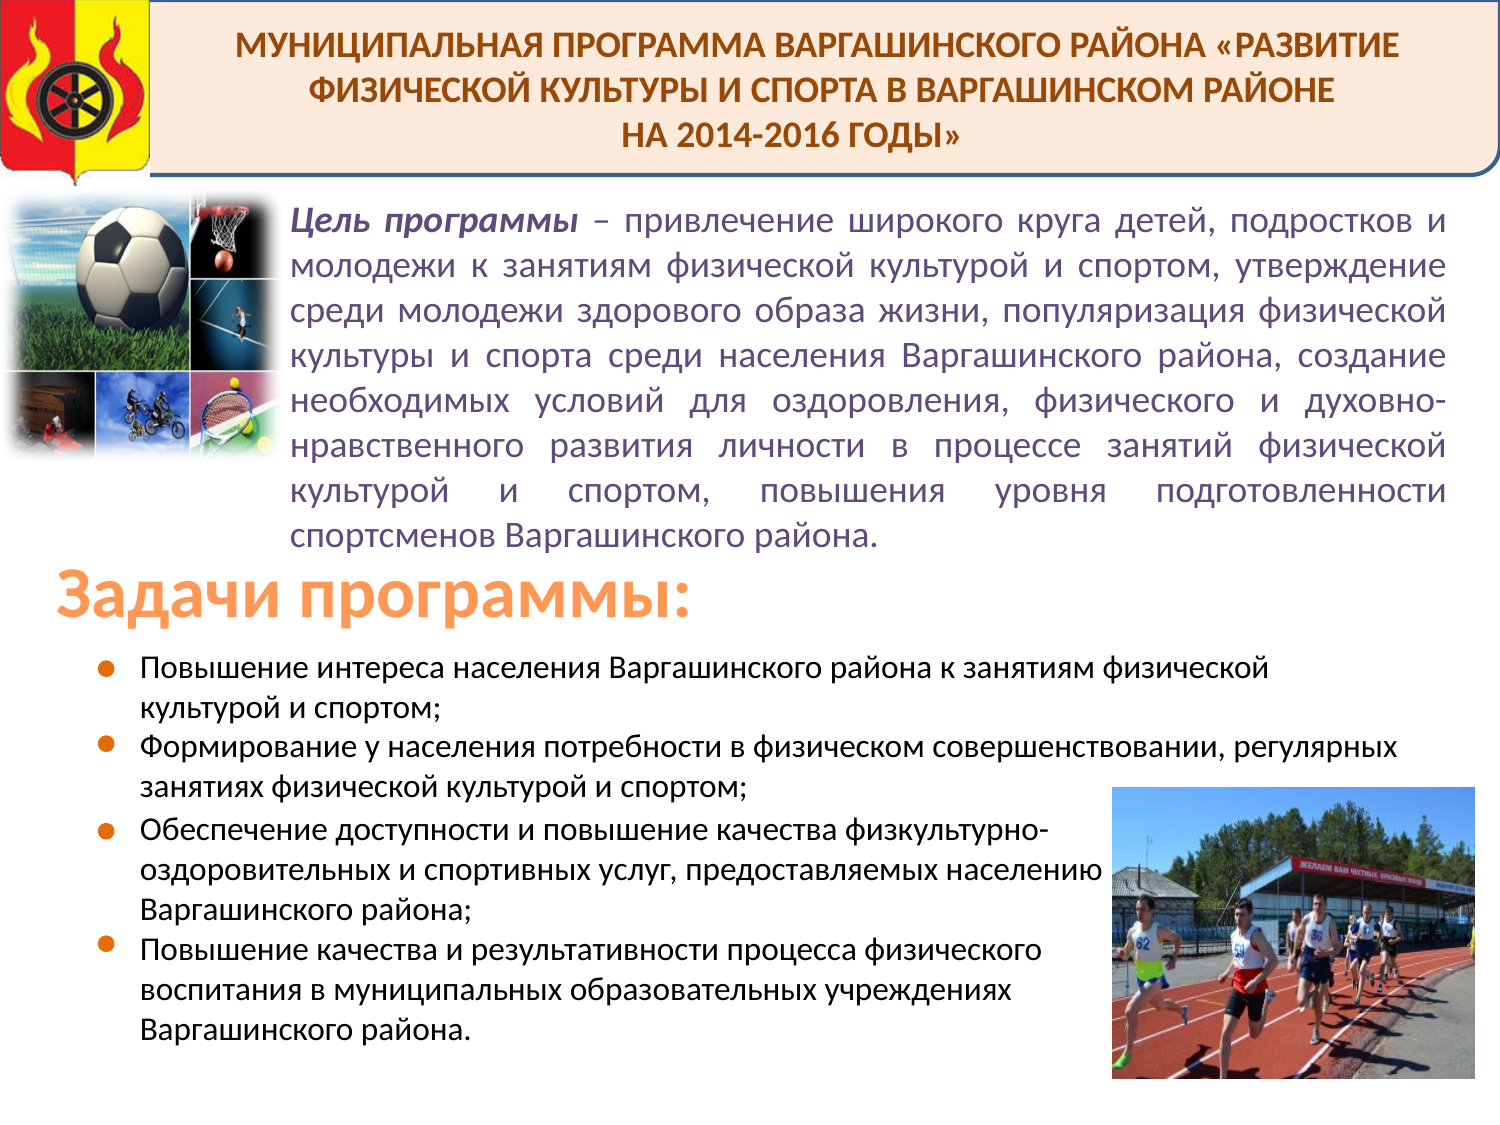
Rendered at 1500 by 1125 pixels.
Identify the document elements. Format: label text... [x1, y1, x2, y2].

text_box [97, 935, 115, 952]
text_box МУНИЦИПАЛЬНАЯ ПРОГРАММА ВАРГАШИНСКОГО РАЙОНА «РАЗВИТИЕ ФИЗИЧЕСКОЙ КУЛЬТУРЫ И СПОРТА В ВАРГАШИНСКОМ РАЙОНЕ НА 2014-2016 ГОДЫ» [152, 0, 1500, 178]
text_box Задачи программы: [0, 537, 800, 640]
picture [0, 187, 284, 463]
text_box Обеспечение доступности и повышение качества физкультурно-оздоровительных и спортивных услуг, предоставляемых населению Варгашинского района; Повышение качества и результативности процесса физического воспитания в муниципальных образовательных учреждениях Варгашинского района. [124, 799, 1163, 1125]
picture [0, 0, 150, 186]
text_box [97, 735, 115, 752]
text_box Повышение интереса населения Варгашинского района к занятиям физической культурой и спортом; Формирование у населения потребности в физическом совершенствовании, регулярных занятиях физической культурой и спортом; [125, 637, 1425, 799]
text_box [97, 660, 115, 677]
picture [1112, 787, 1476, 1079]
text_box Цель программы – привлечение широкого круга детей, подростков и молодежи к занятиям физической культурой и спортом, утверждение среди молодежи здорового образа жизни, популяризация физической культуры и спорта среди населения Варгашинского района, создание необходимых условий для оздоровления, физического и духовно-нравственного развития личности в процессе занятий физической культурой и спортом, повышения уровня подготовленности спортсменов Варгашинского района. [274, 187, 1463, 563]
text_box [97, 822, 115, 840]
